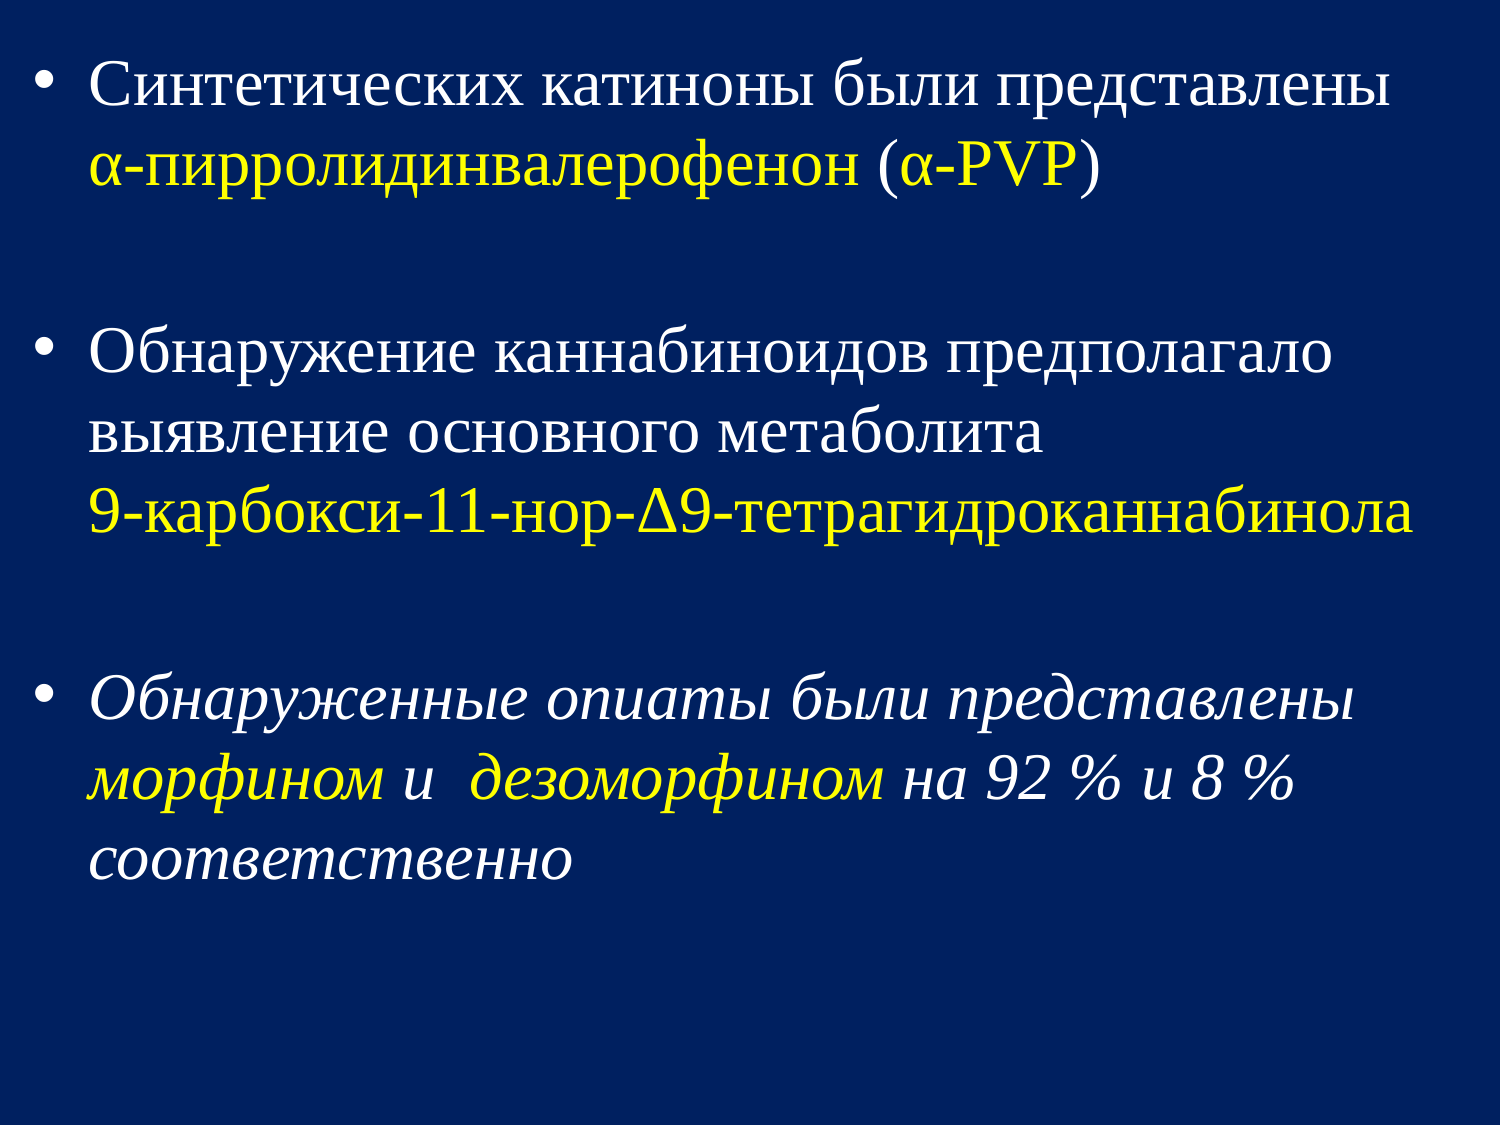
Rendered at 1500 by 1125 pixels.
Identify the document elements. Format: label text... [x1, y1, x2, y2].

list Синтетических катиноны были представлены α-пирролидинвалерофенон (α-PVP) Обнаружение каннабиноидов предполагало выявление основного метаболита 9-карбокси-11-нор-Δ9-тетрагидроканнабинола Обнаруженные опиаты были представлены морфином и дезоморфином на 92 % и 8 % соответственно [17, 30, 1483, 1071]
